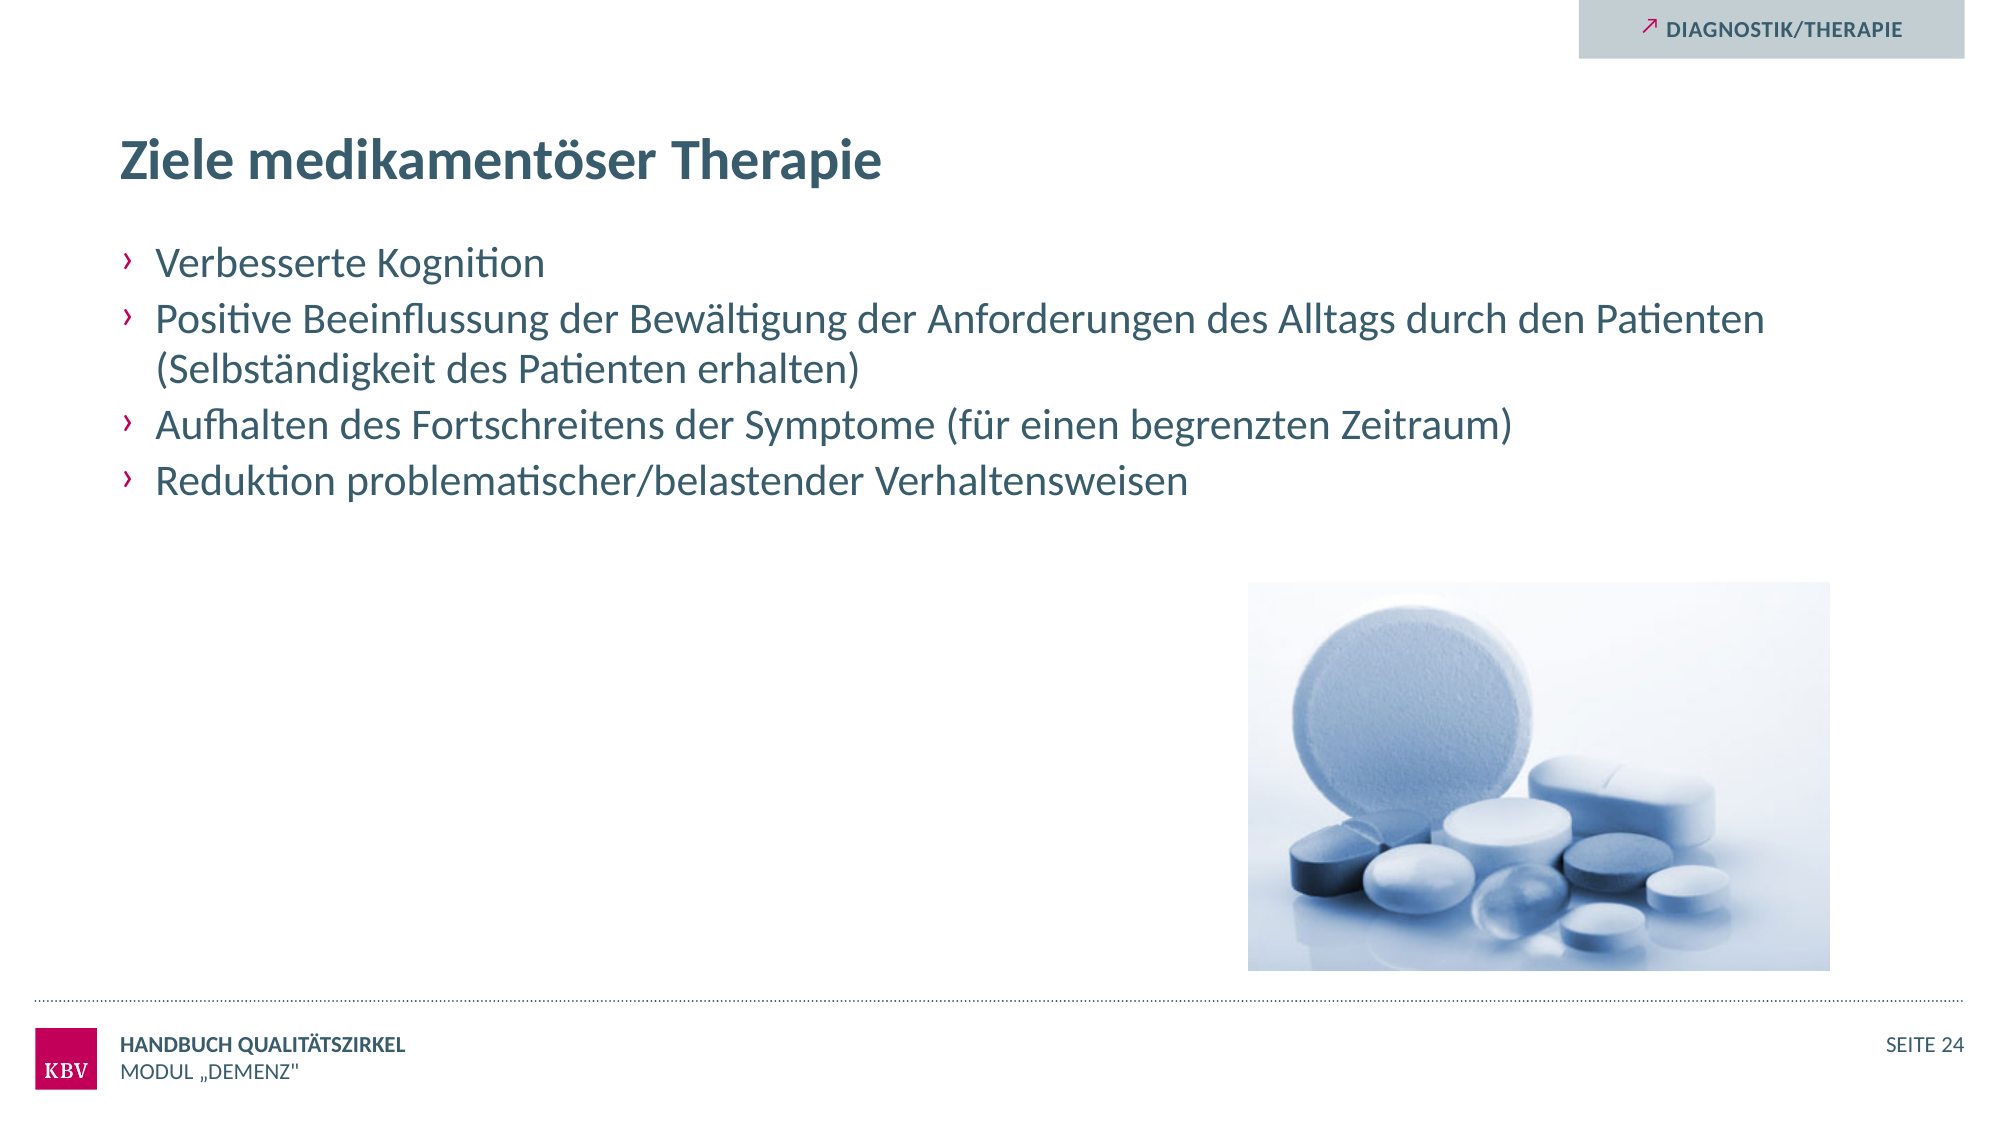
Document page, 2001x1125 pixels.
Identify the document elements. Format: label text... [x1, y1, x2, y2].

slide_number Modul „Demenz" [120, 1057, 1668, 1084]
slide_number Seite 24 [1787, 1030, 1965, 1057]
picture [1248, 582, 1830, 971]
list Diagnostik/Therapie [1578, 0, 1965, 59]
footer Handbuch Qualitätszirkel [120, 1030, 1668, 1057]
title Ziele medikamentöser Therapie [120, 129, 1880, 201]
list Verbesserte Kognition Positive Beeinflussung der Bewältigung der Anforderungen des Alltags durch den Patienten (Selbständigkeit des Patienten erhalten) Aufhalten des Fortschreitens der Symptome (für einen begrenzten Zeitraum) Reduktion problematischer/belastender Verhaltensweisen [120, 237, 1880, 945]
